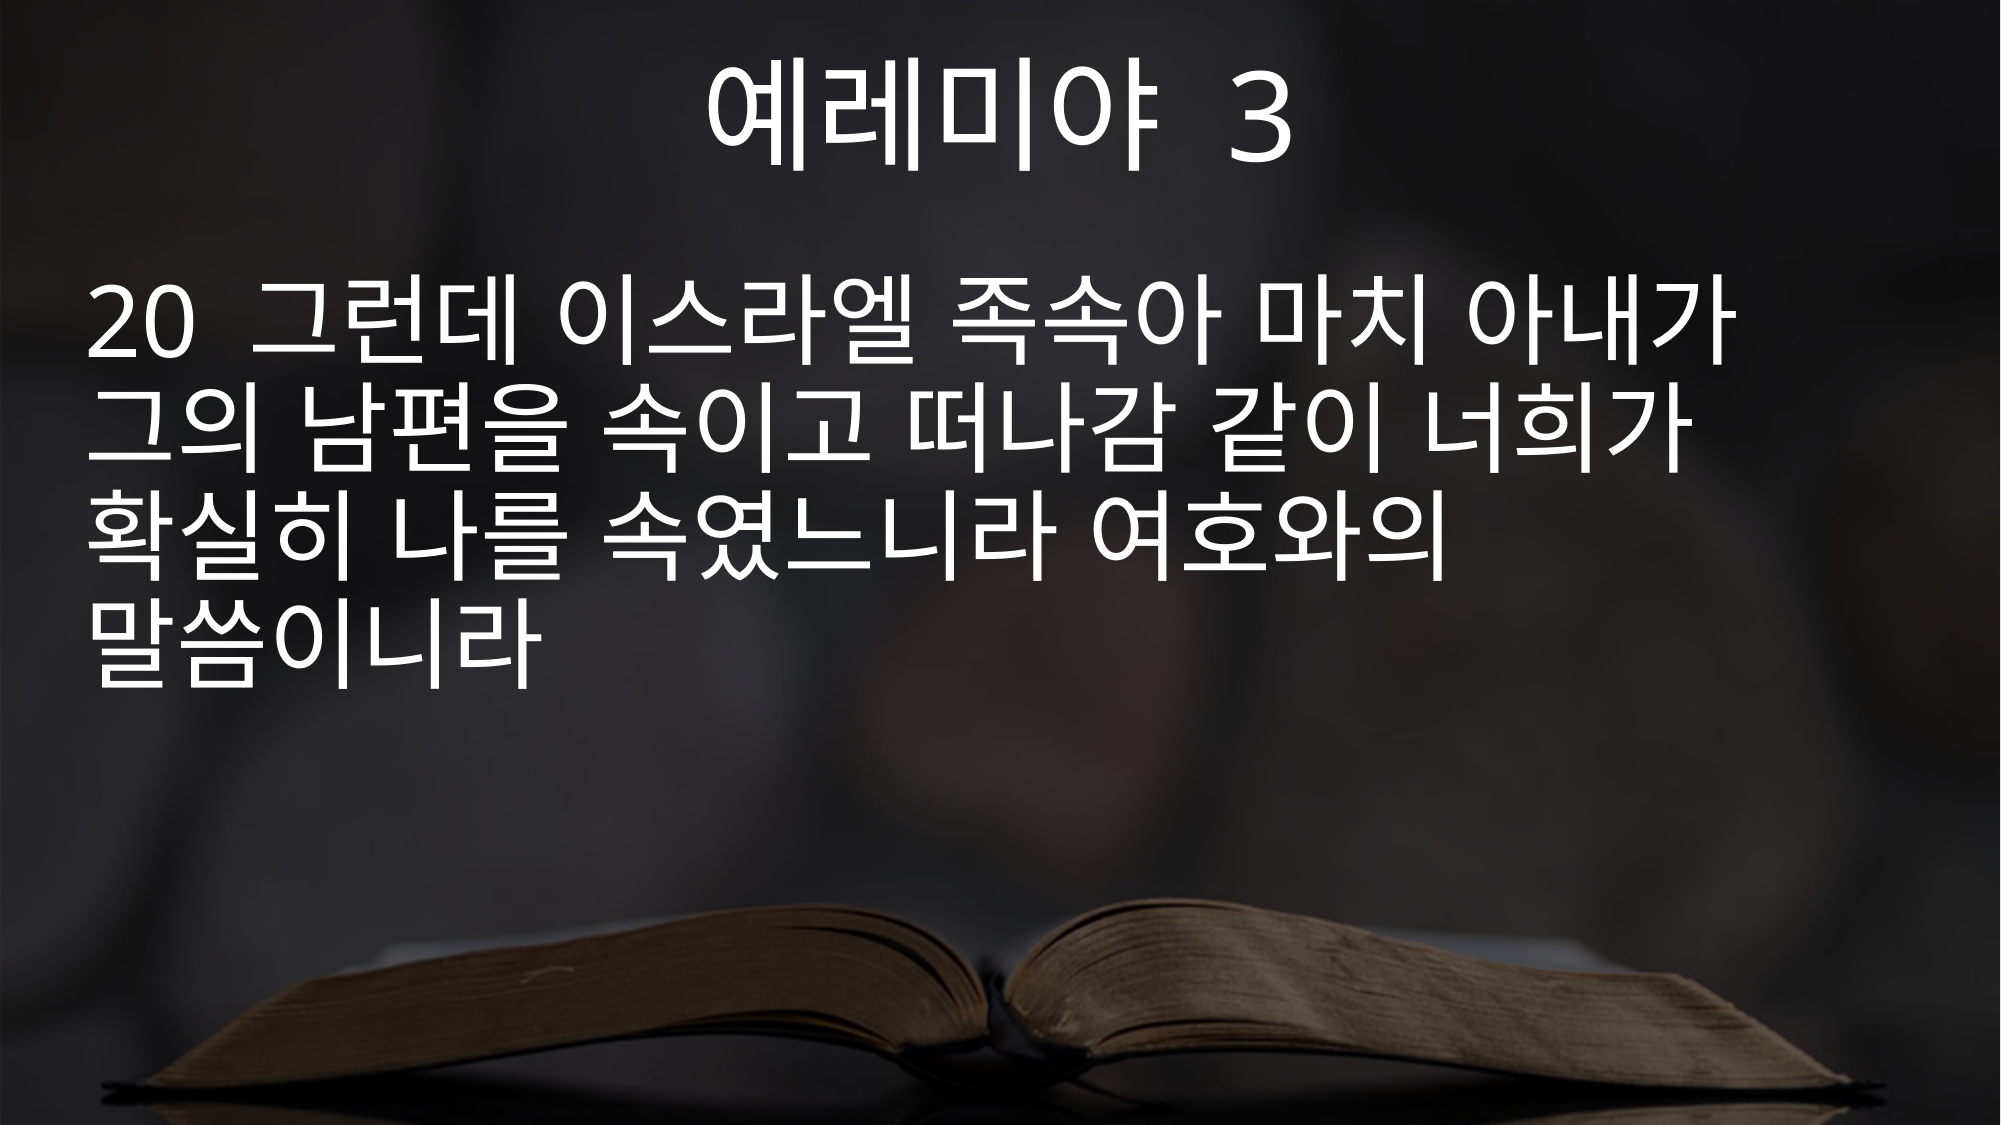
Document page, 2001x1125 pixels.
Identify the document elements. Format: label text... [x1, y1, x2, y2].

list 20 그런데 이스라엘 족속아 마치 아내가 그의 남편을 속이고 떠나감 같이 너희가 확실히 나를 속였느니라 여호와의 말씀이니라 [69, 263, 1953, 423]
footer 예레미야 3 [0, 32, 2000, 192]
picture [0, 0, 2001, 1125]
